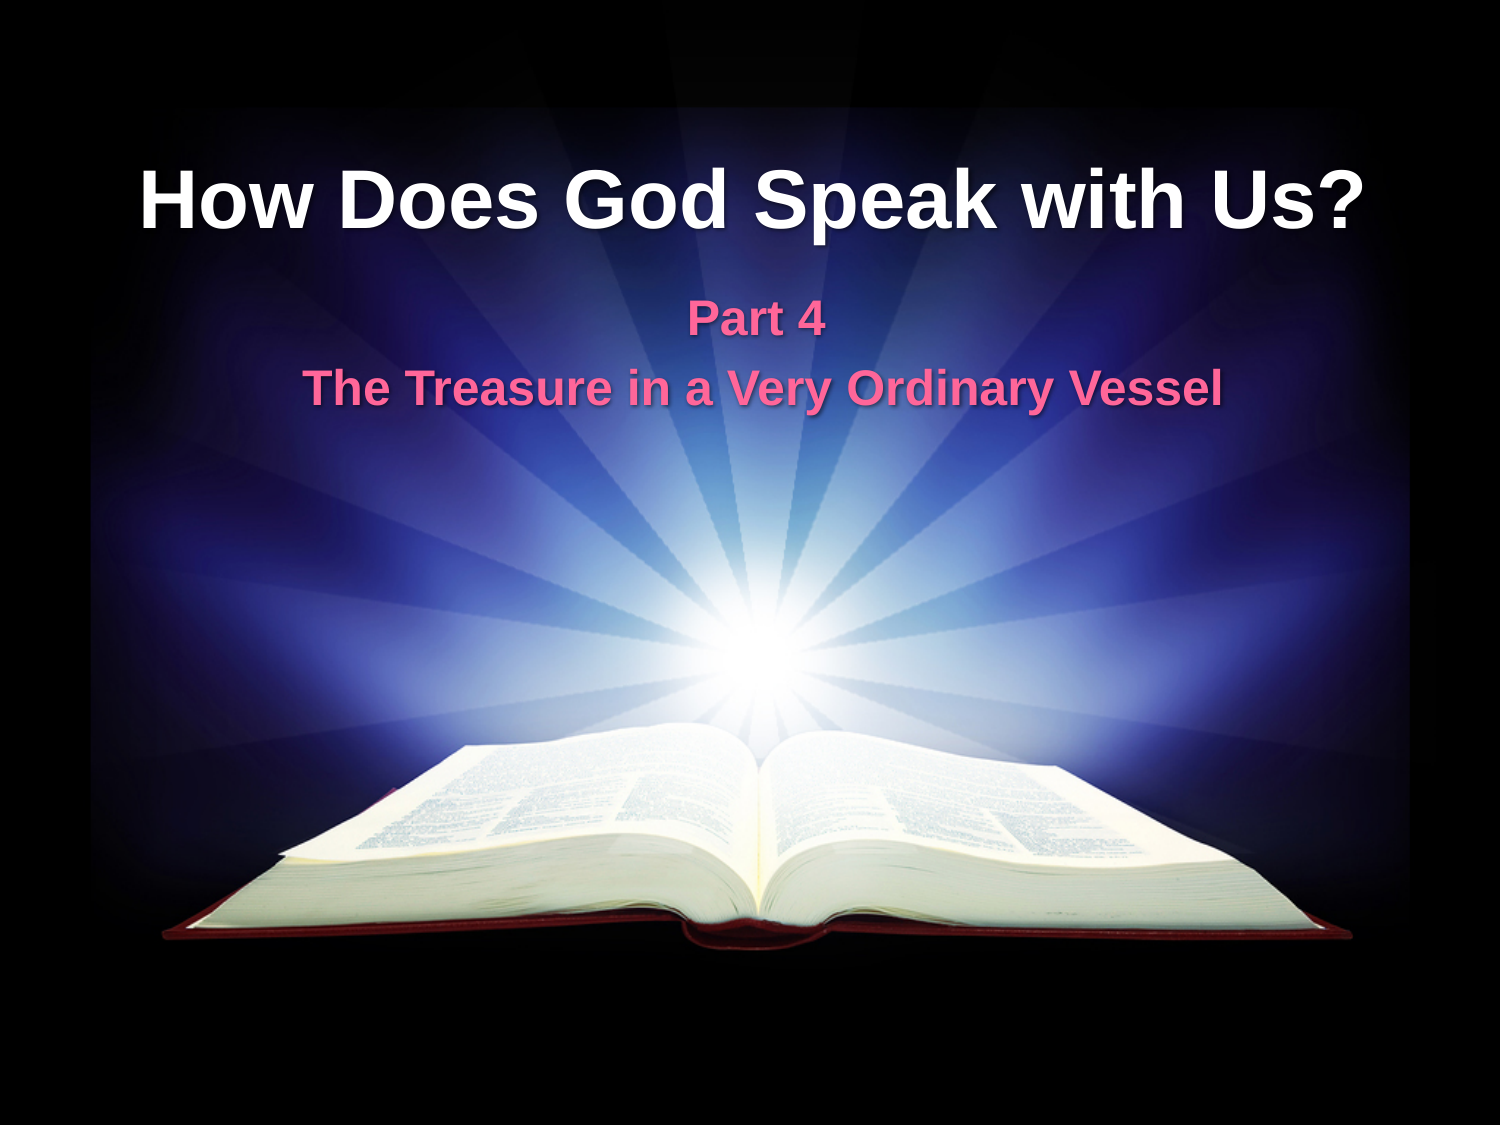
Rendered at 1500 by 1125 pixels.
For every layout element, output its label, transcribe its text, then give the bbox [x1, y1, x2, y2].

picture [0, 0, 1500, 1125]
title How Does God Speak with Us? [70, 112, 1438, 279]
subtitle Part 4 The Treasure in a Very Ordinary Vessel [194, 277, 1332, 458]
